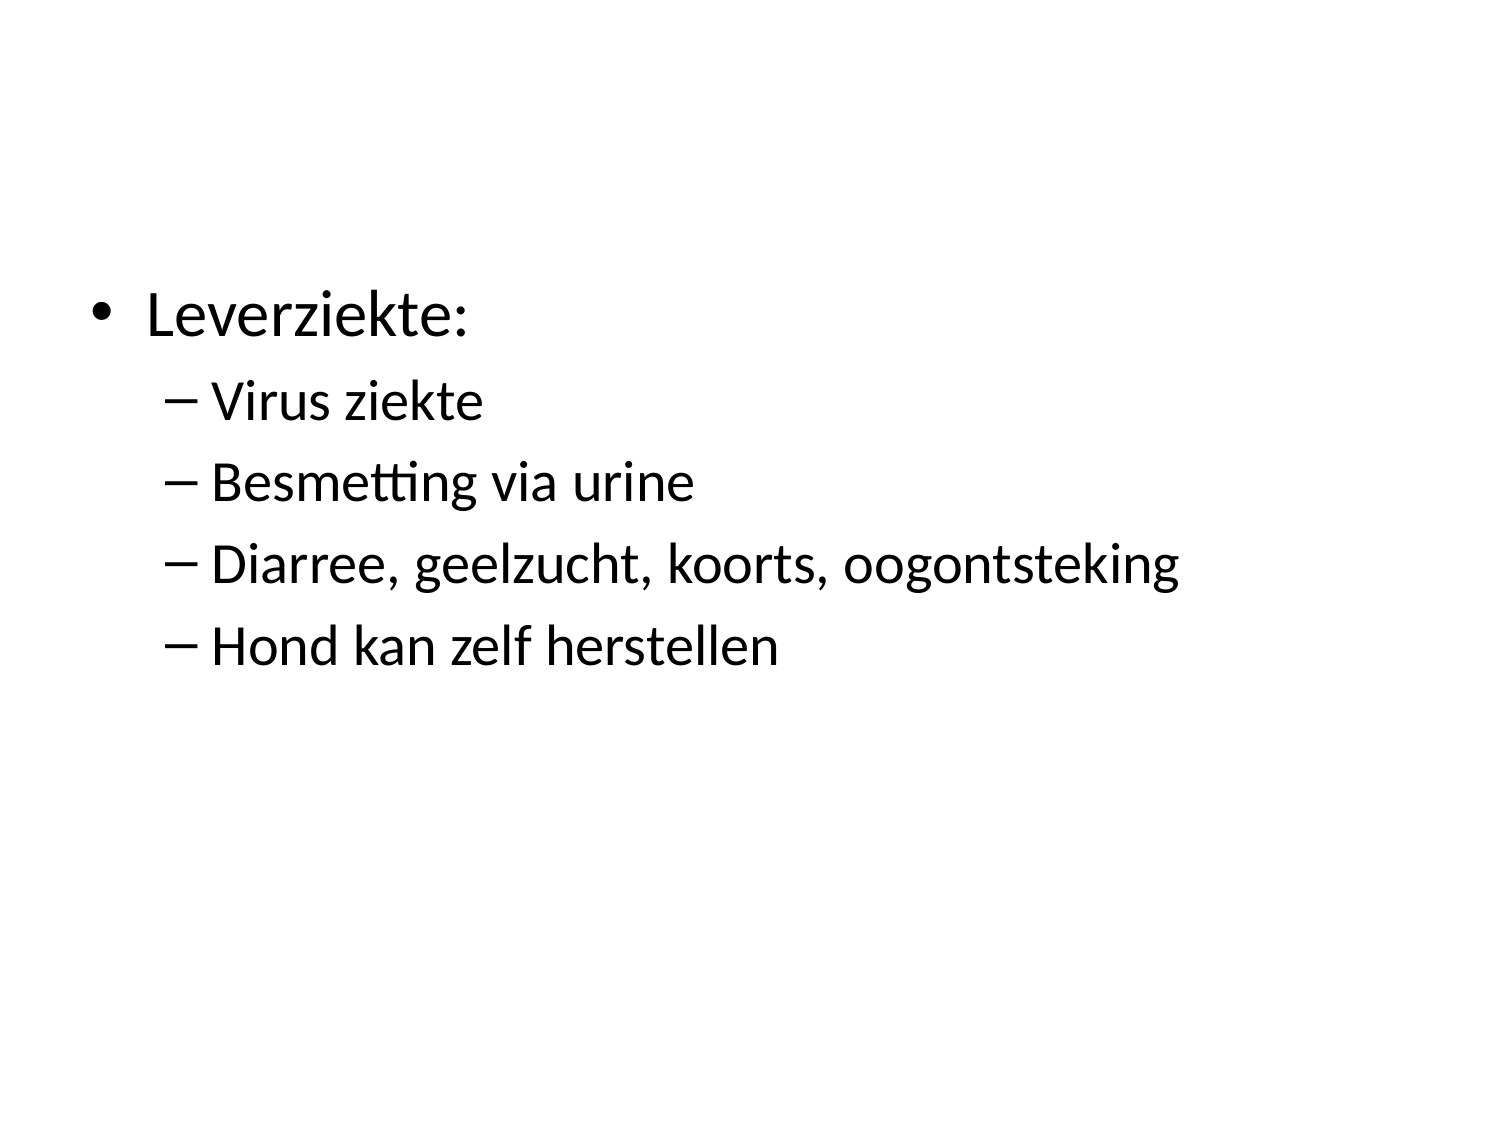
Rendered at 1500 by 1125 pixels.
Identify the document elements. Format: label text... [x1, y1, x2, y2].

list Leverziekte: Virus ziekte Besmetting via urine Diarree, geelzucht, koorts, oogontsteking Hond kan zelf herstellen [75, 262, 1425, 1005]
